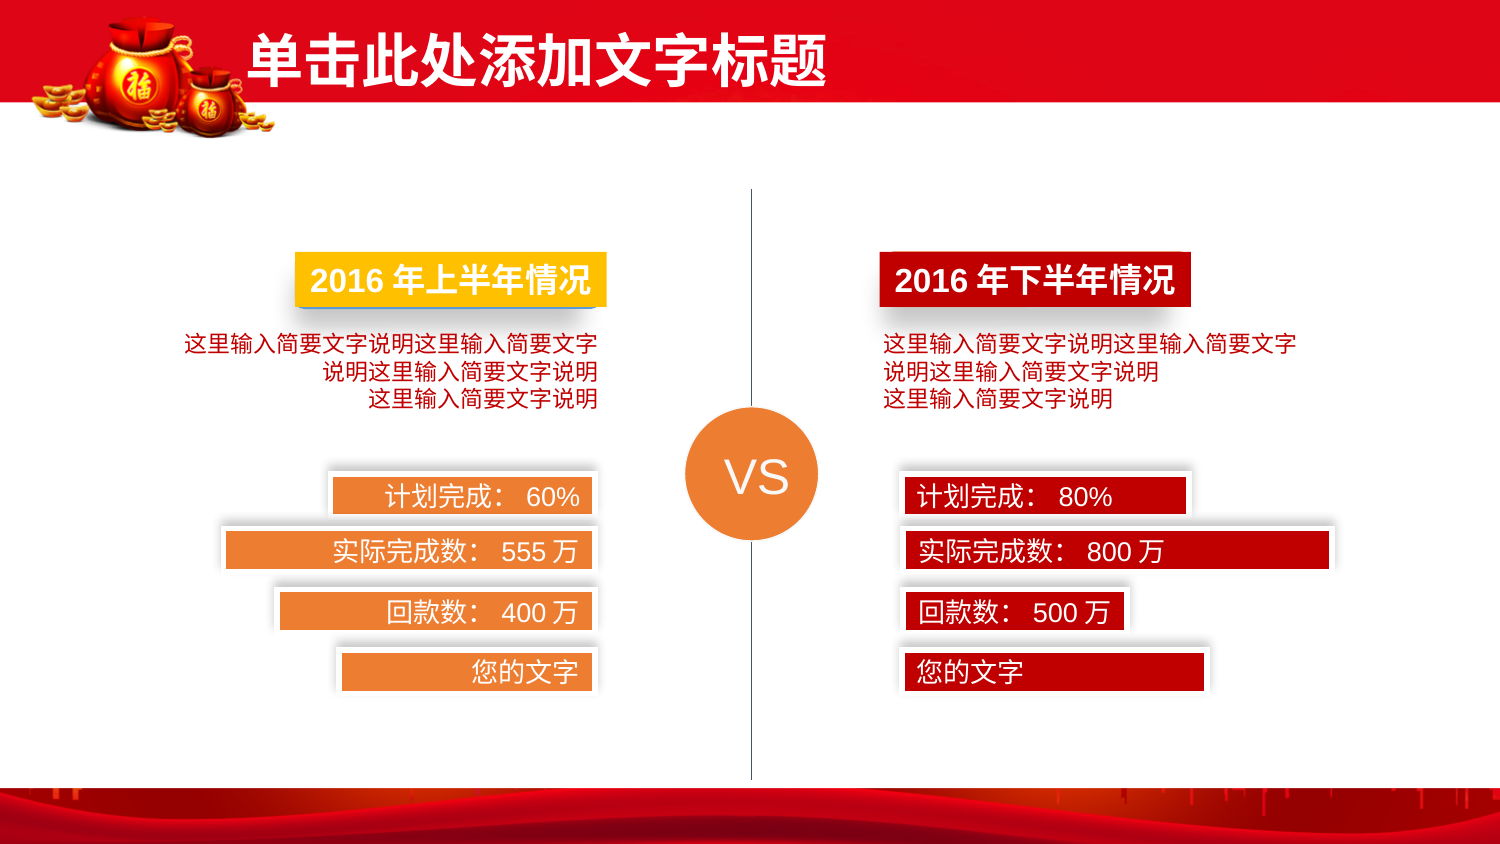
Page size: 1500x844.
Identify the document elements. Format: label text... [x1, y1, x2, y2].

text_box VS [708, 437, 806, 513]
text_box 实际完成数：555万 [223, 528, 596, 572]
text_box [297, 307, 598, 311]
text_box 回款数：500万 [903, 589, 1128, 633]
text_box [684, 406, 819, 542]
text_box 2016年下半年情况 [879, 251, 1191, 307]
picture [0, 789, 1500, 844]
text_box 计划完成：80% [901, 473, 1190, 518]
picture [0, 0, 1500, 139]
text_box 回款数：400万 [276, 589, 596, 633]
text_box 2016年上半年情况 [295, 251, 607, 307]
text_box 实际完成数：800万 [903, 528, 1333, 572]
text_box 您的文字 [338, 650, 596, 694]
text_box 这里输入简要文字说明这里输入简要文字说明这里输入简要文字说明 这里输入简要文字说明 [165, 322, 614, 420]
text_box 计划完成：60% [330, 473, 596, 518]
text_box 您的文字 [901, 650, 1207, 694]
text_box 这里输入简要文字说明这里输入简要文字说明这里输入简要文字说明 这里输入简要文字说明 [868, 322, 1317, 420]
